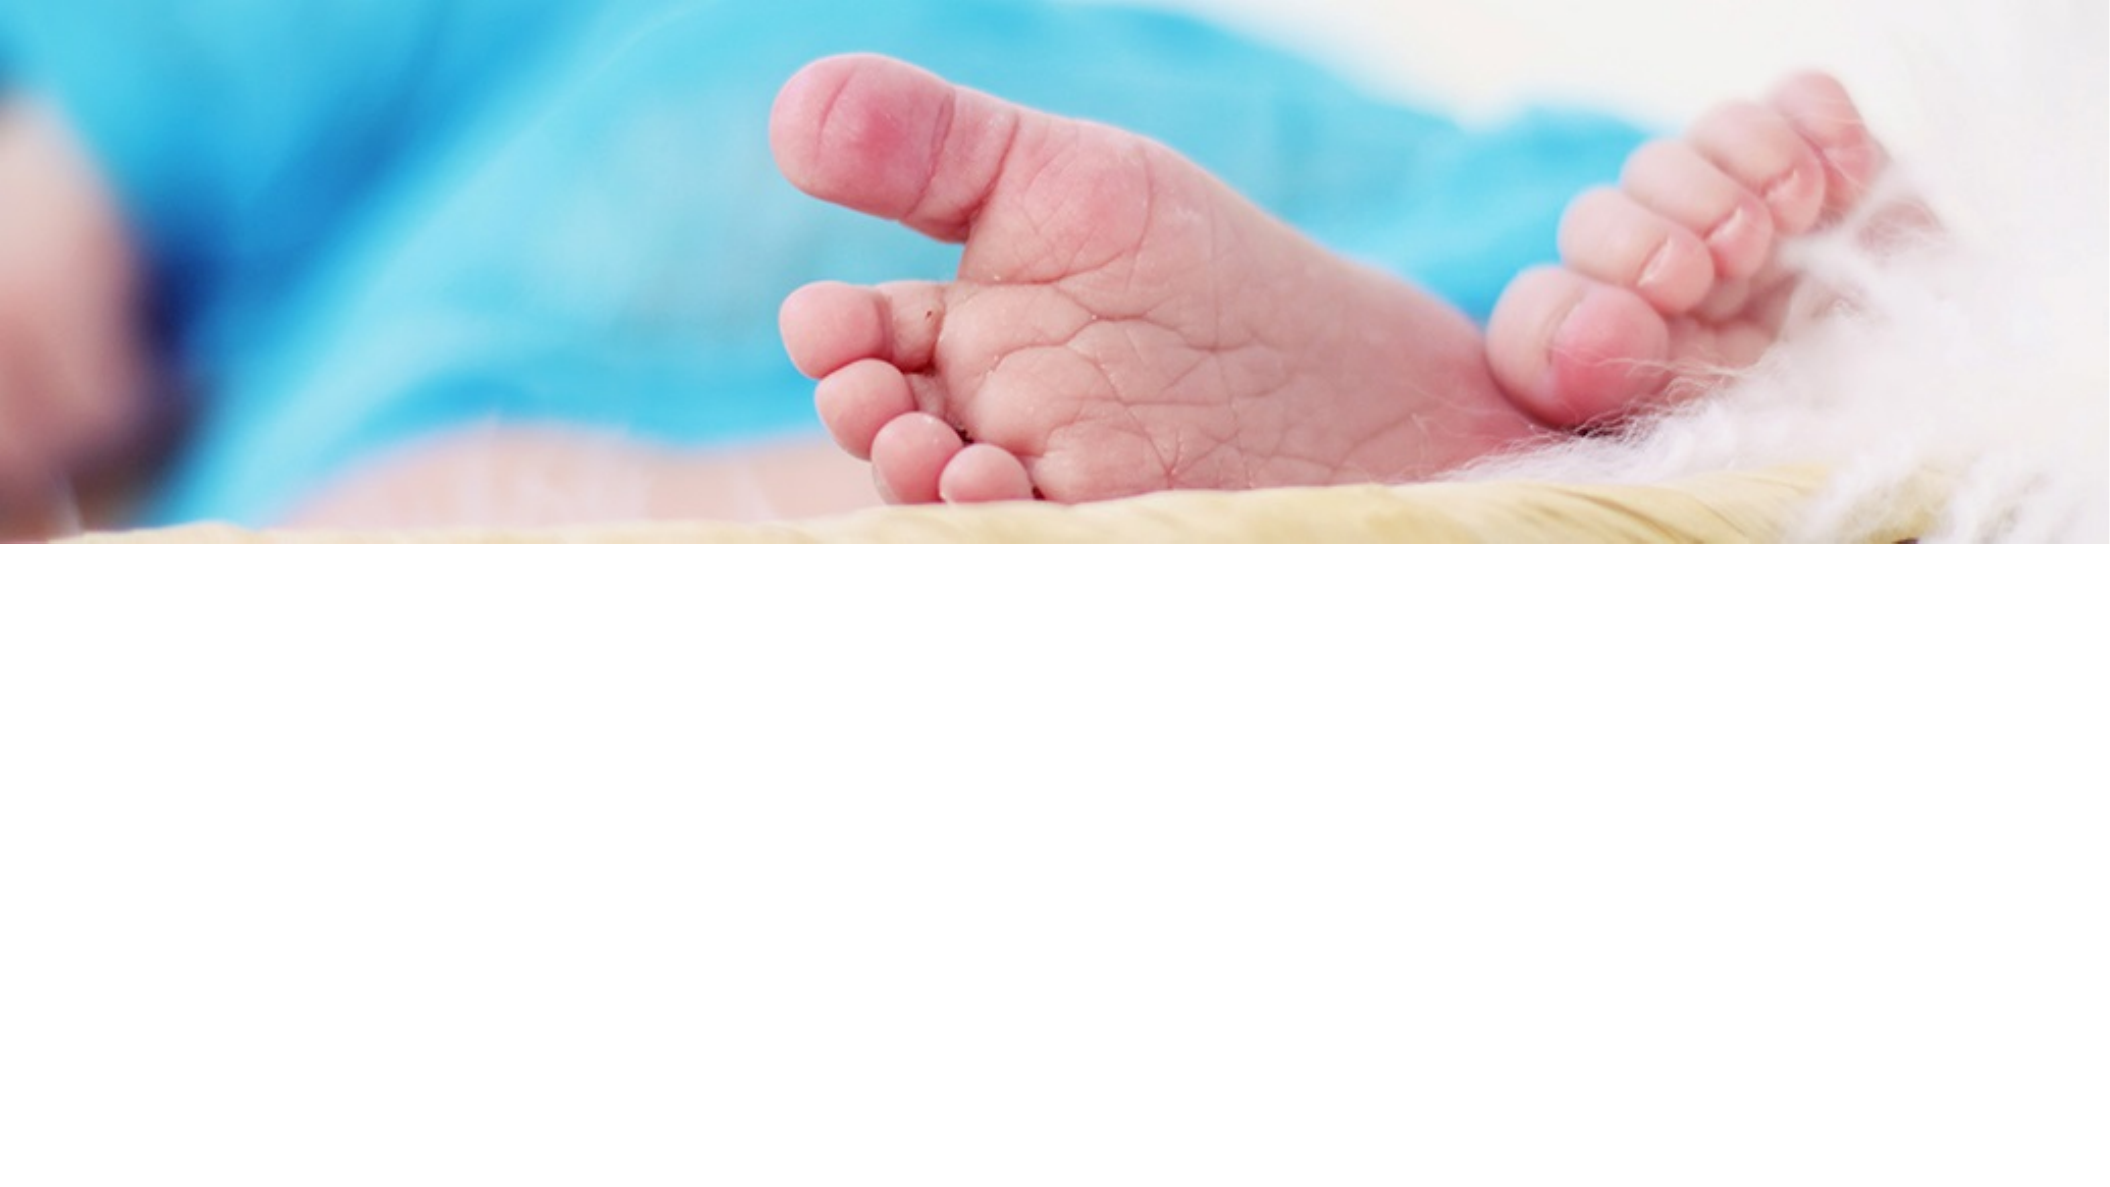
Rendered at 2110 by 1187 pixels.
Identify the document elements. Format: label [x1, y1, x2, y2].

text_box [0, 0, 2110, 544]
